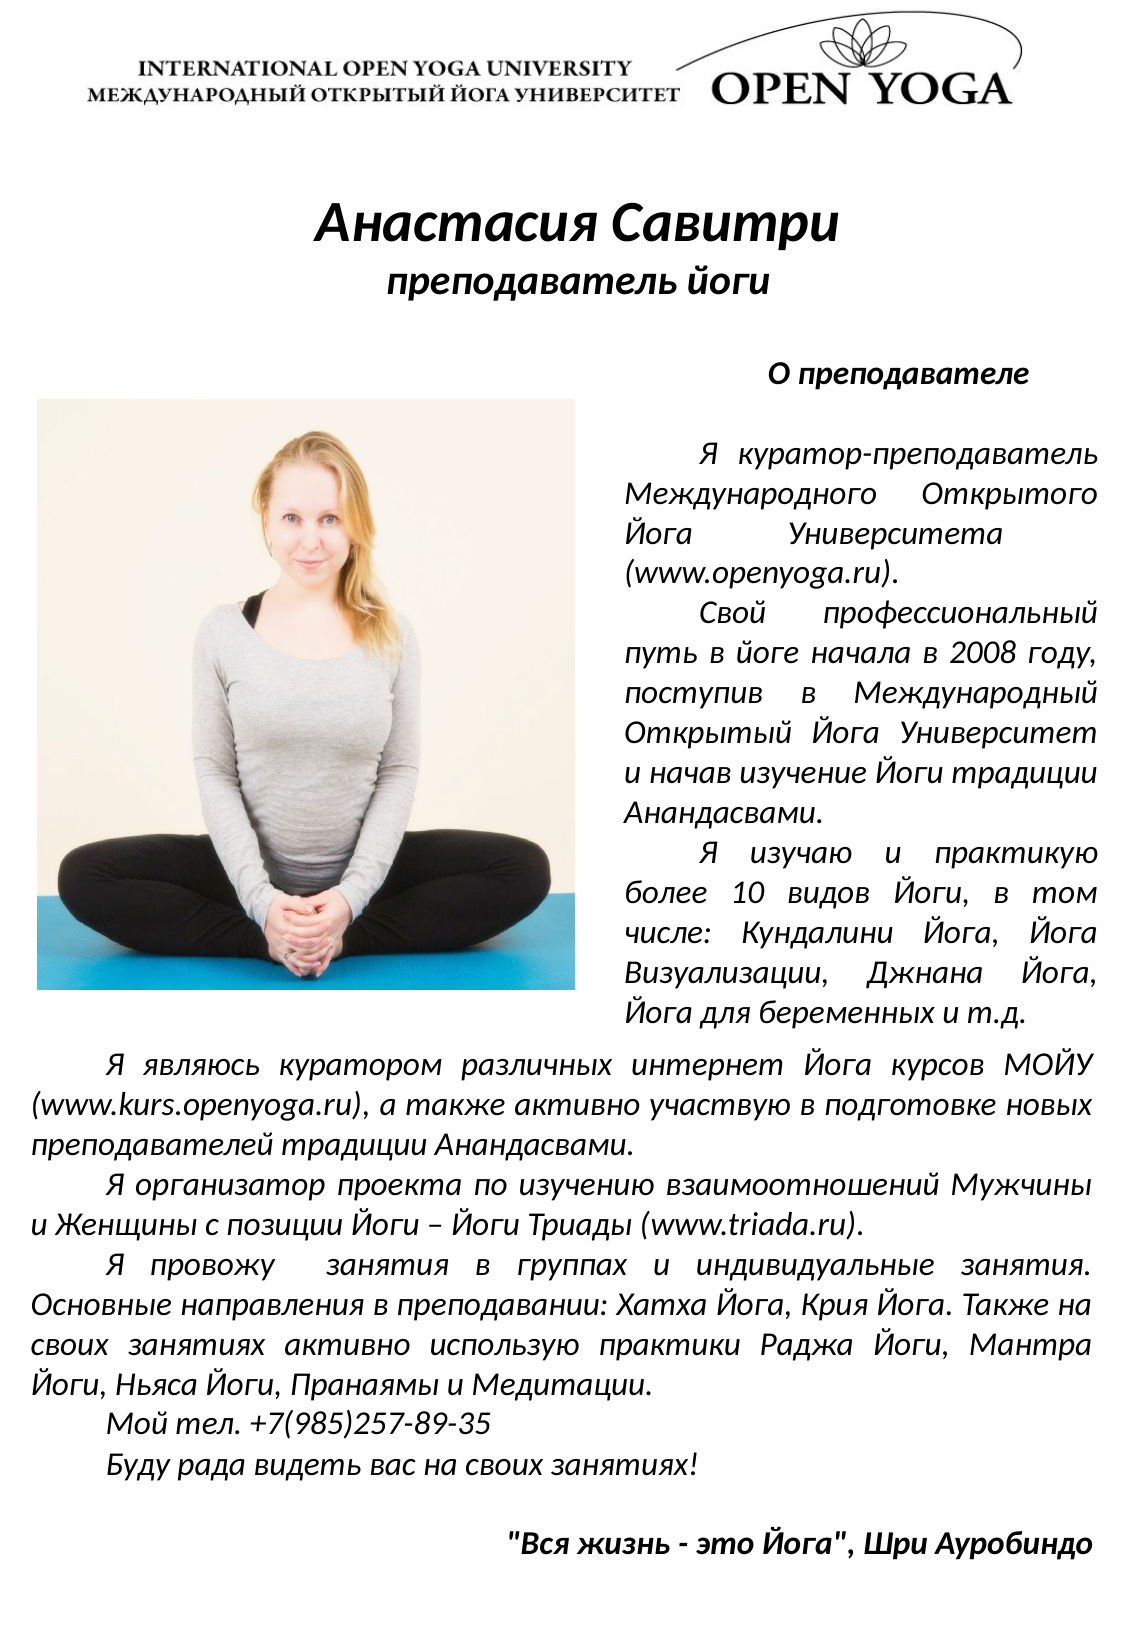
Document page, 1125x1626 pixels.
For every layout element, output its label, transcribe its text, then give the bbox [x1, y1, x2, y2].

text_box Я являюсь куратором различных интернет Йога курсов МОЙУ (www.kurs.openyoga.ru), а также активно участвую в подготовке новых преподавателей традиции Анандасвами. Я организатор проекта по изучению взаимоотношений Мужчины и Женщины с позиции Йоги – Йоги Триады (www.triada.ru). Я провожу занятия в группах и индивидуальные занятия. Основные направления в преподавании: Хатха Йога, Крия Йога. Также на своих занятиях активно использую практики Раджа Йоги, Мантра Йоги, Ньяса Йоги, Пранаямы и Медитации. Мой тел. +7(985)257-89-35 Буду рада видеть вас на своих занятиях! "Вся жизнь - это Йога", Шри Ауробиндо [15, 1035, 1109, 1569]
text_box О преподавателе Я куратор-преподаватель Международного Открытого Йога Университета (www.openyoga.ru). Свой профессиональный путь в йоге начала в 2008 году, поступив в Международный Открытый Йога Университет и начав изучение Йоги традиции Анандасвами. Я изучаю и практикую более 10 видов Йоги, в том числе: Кундалини Йога, Йога Визуализации, Джнана Йога, Йога для беременных и т.д. [609, 343, 1114, 1038]
text_box Анастасия Савитри преподаватель йоги [109, 175, 1047, 311]
picture [36, 398, 575, 990]
picture [0, 0, 1125, 163]
